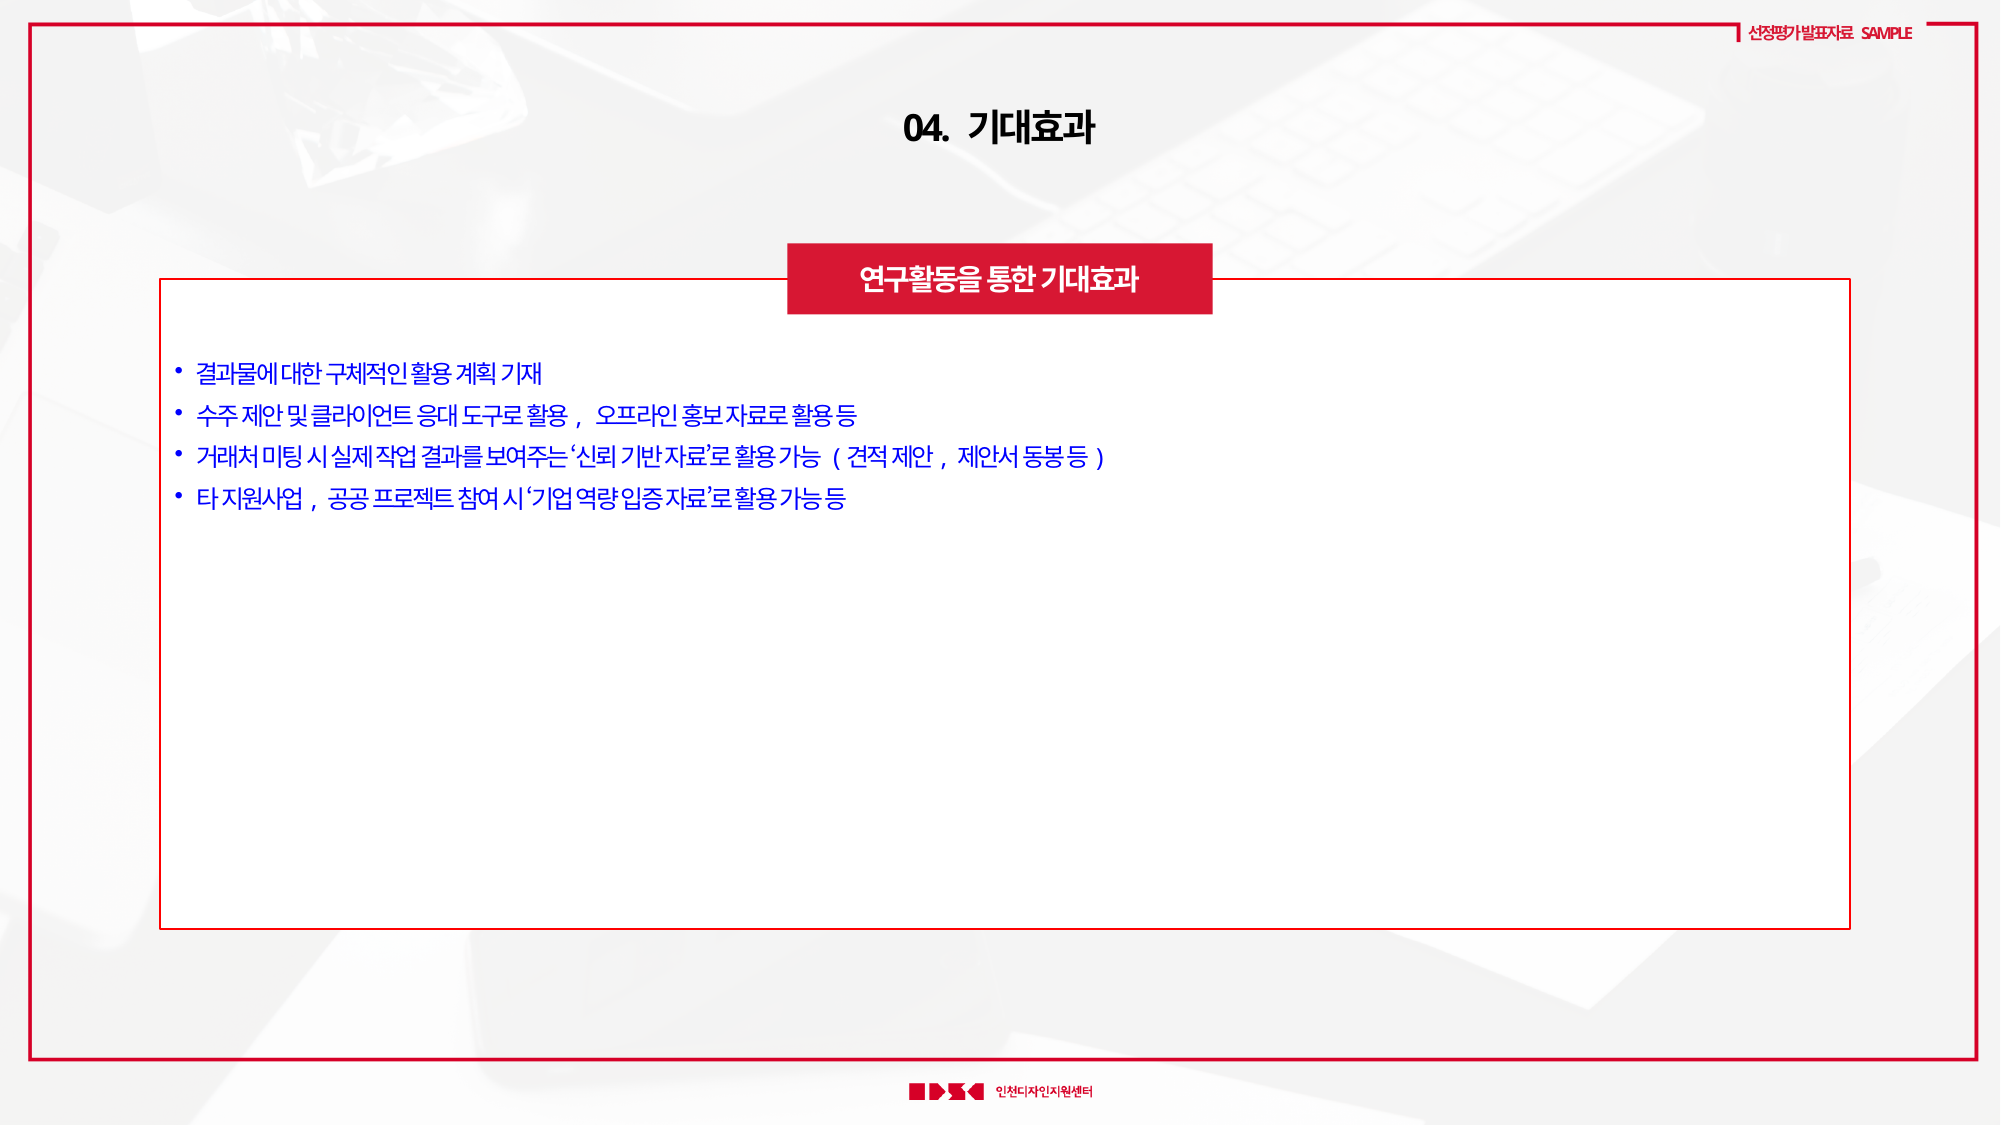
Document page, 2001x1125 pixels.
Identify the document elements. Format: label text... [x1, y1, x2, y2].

text_box 04. 기대효과 [448, 91, 1552, 161]
text_box 선정평가 발표자료 SAMPLE [1725, 15, 1938, 51]
picture [0, 0, 2001, 1125]
text_box 연구활동을 통한 기대효과 [785, 241, 1215, 316]
text_box 결과물에 대한 구체적인 활용 계획 기재 수주 제안 및 클라이언트 응대 도구로 활용, 오프라인 홍보 자료로 활용 등 거래처 미팅 시 실제 작업 결과를 보여주는 ‘신뢰 기반 자료’로 활용 가능 (견적 제안, 제안서 동봉 등) 타 지원사업, 공공 프로젝트 참여 시 ‘기업 역량 입증 자료’로 활용 가능 등 [158, 277, 1852, 931]
